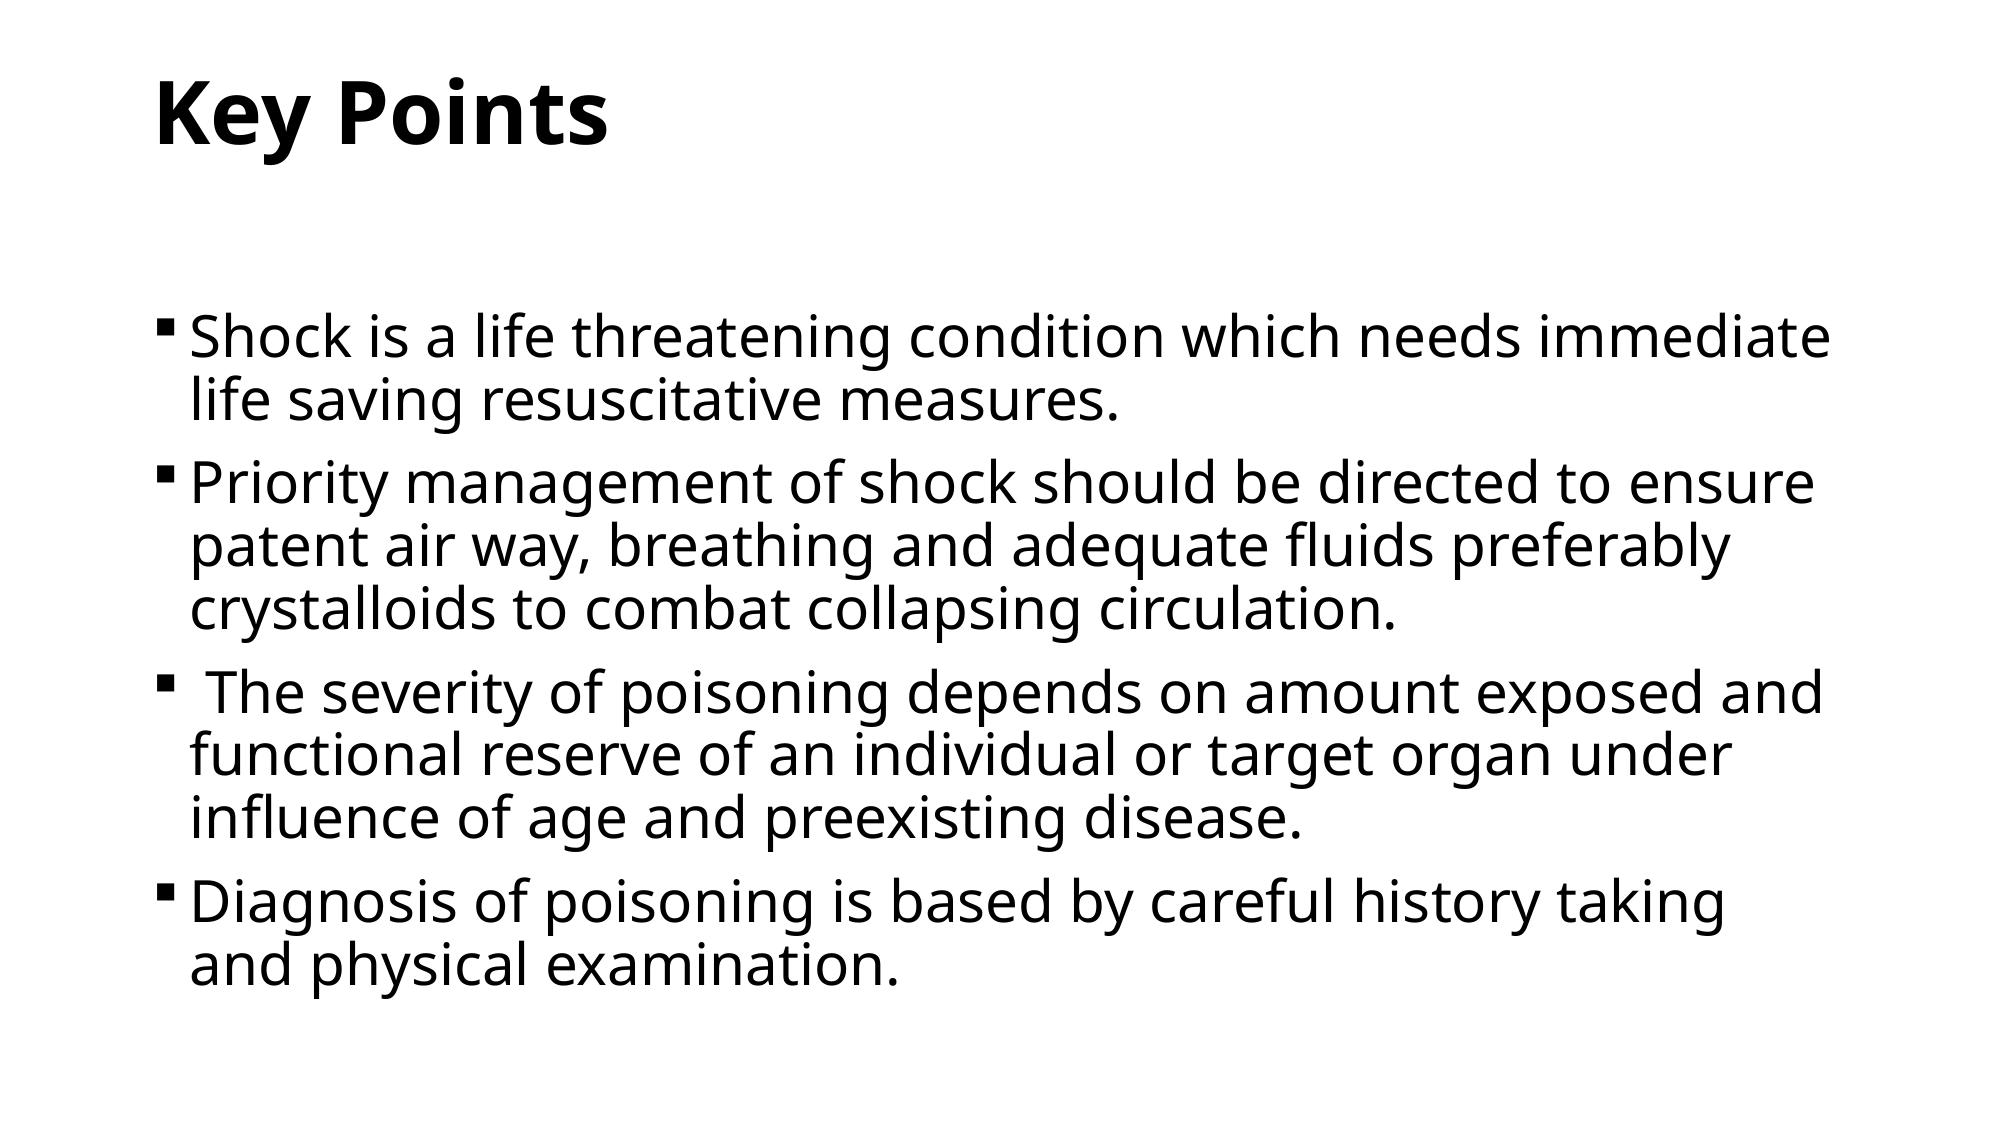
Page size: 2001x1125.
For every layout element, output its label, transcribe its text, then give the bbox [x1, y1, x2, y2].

title Key Points [137, 59, 1863, 278]
list Shock is a life threatening condition which needs immediate life saving resuscitative measures. Priority management of shock should be directed to ensure patent air way, breathing and adequate fluids preferably crystalloids to combat collapsing circulation. The severity of poisoning depends on amount exposed and functional reserve of an individual or target organ under influence of age and preexisting disease. Diagnosis of poisoning is based by careful history taking and physical examination. [137, 299, 1863, 1014]
